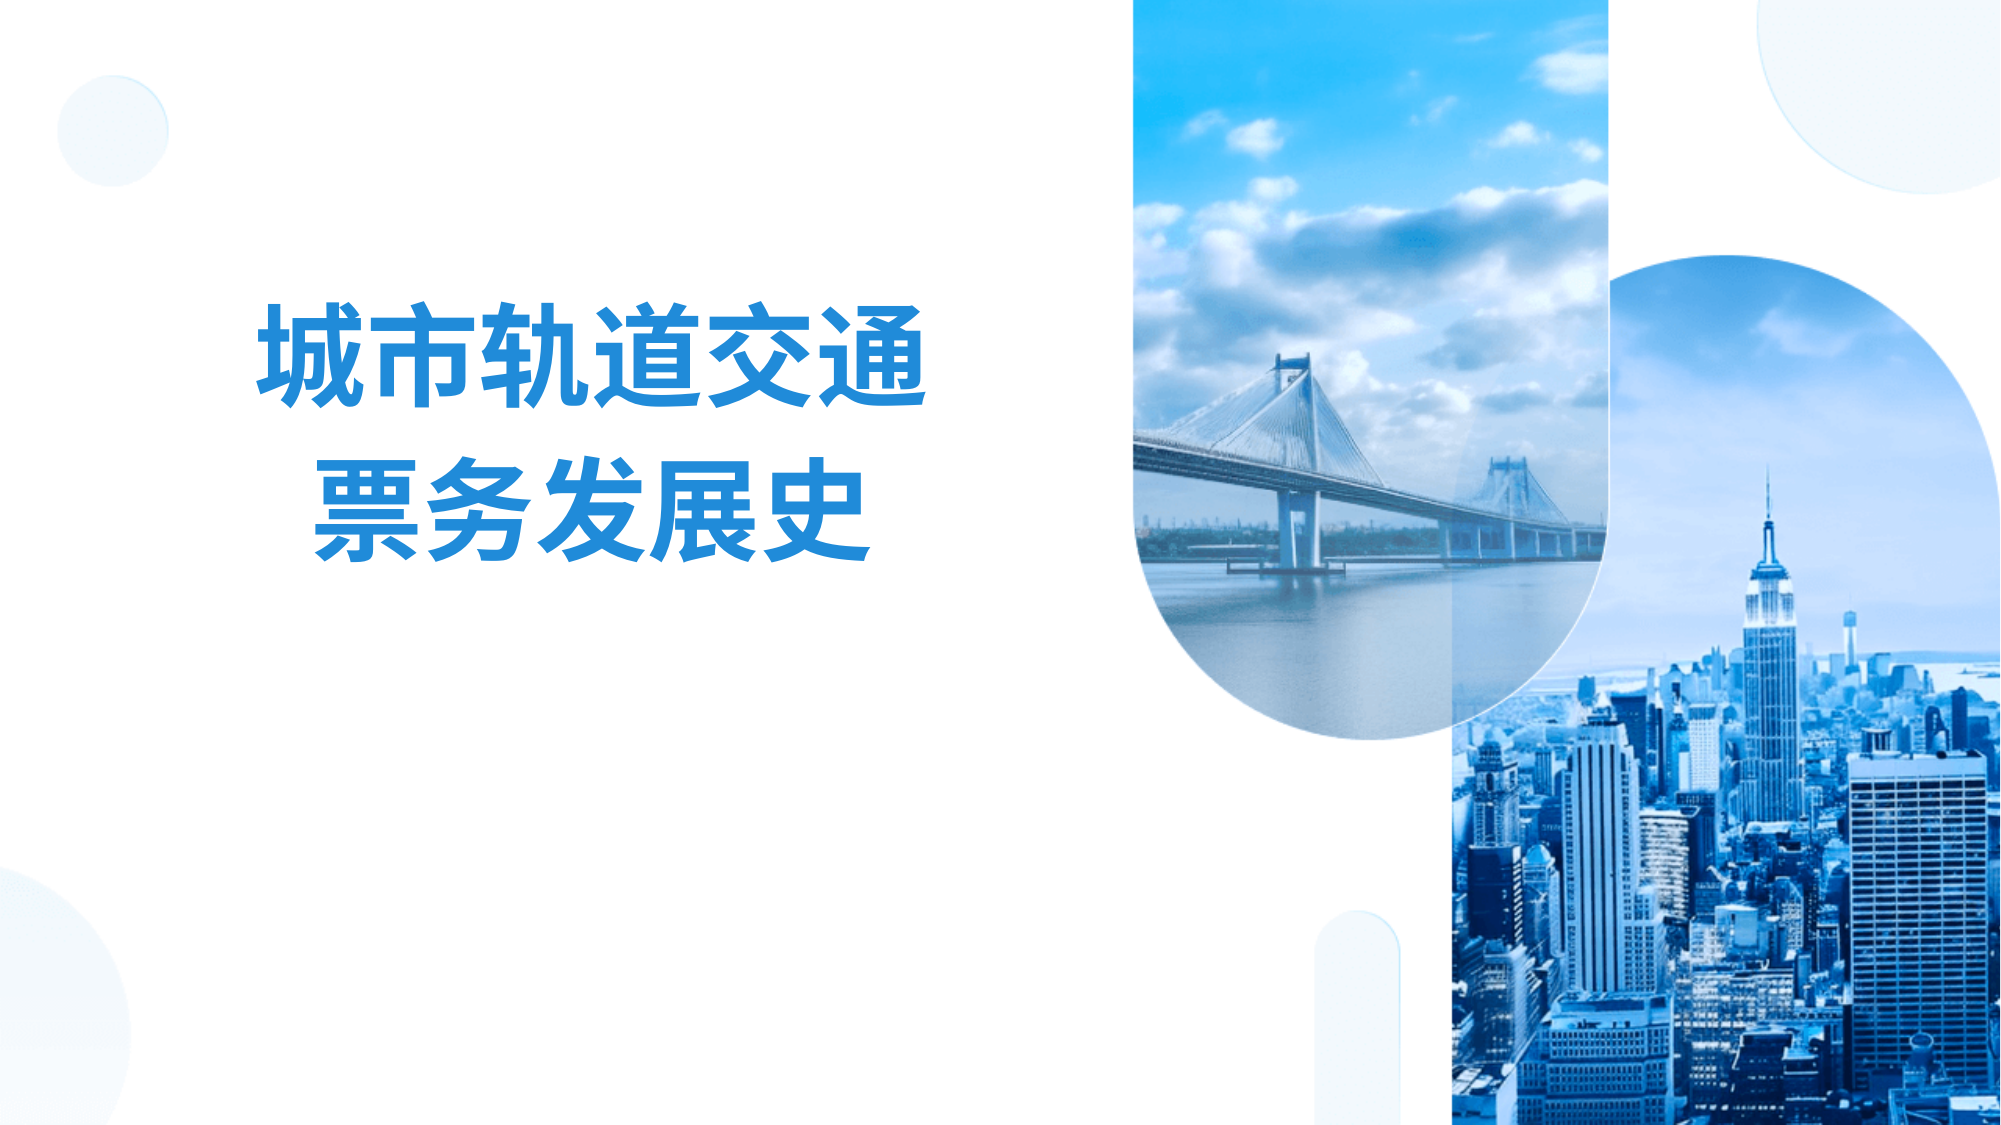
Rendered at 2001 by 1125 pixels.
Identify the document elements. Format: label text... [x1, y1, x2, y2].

picture [0, 0, 2001, 1125]
text_box 城市轨道交通 票务发展史 [103, 250, 1079, 593]
